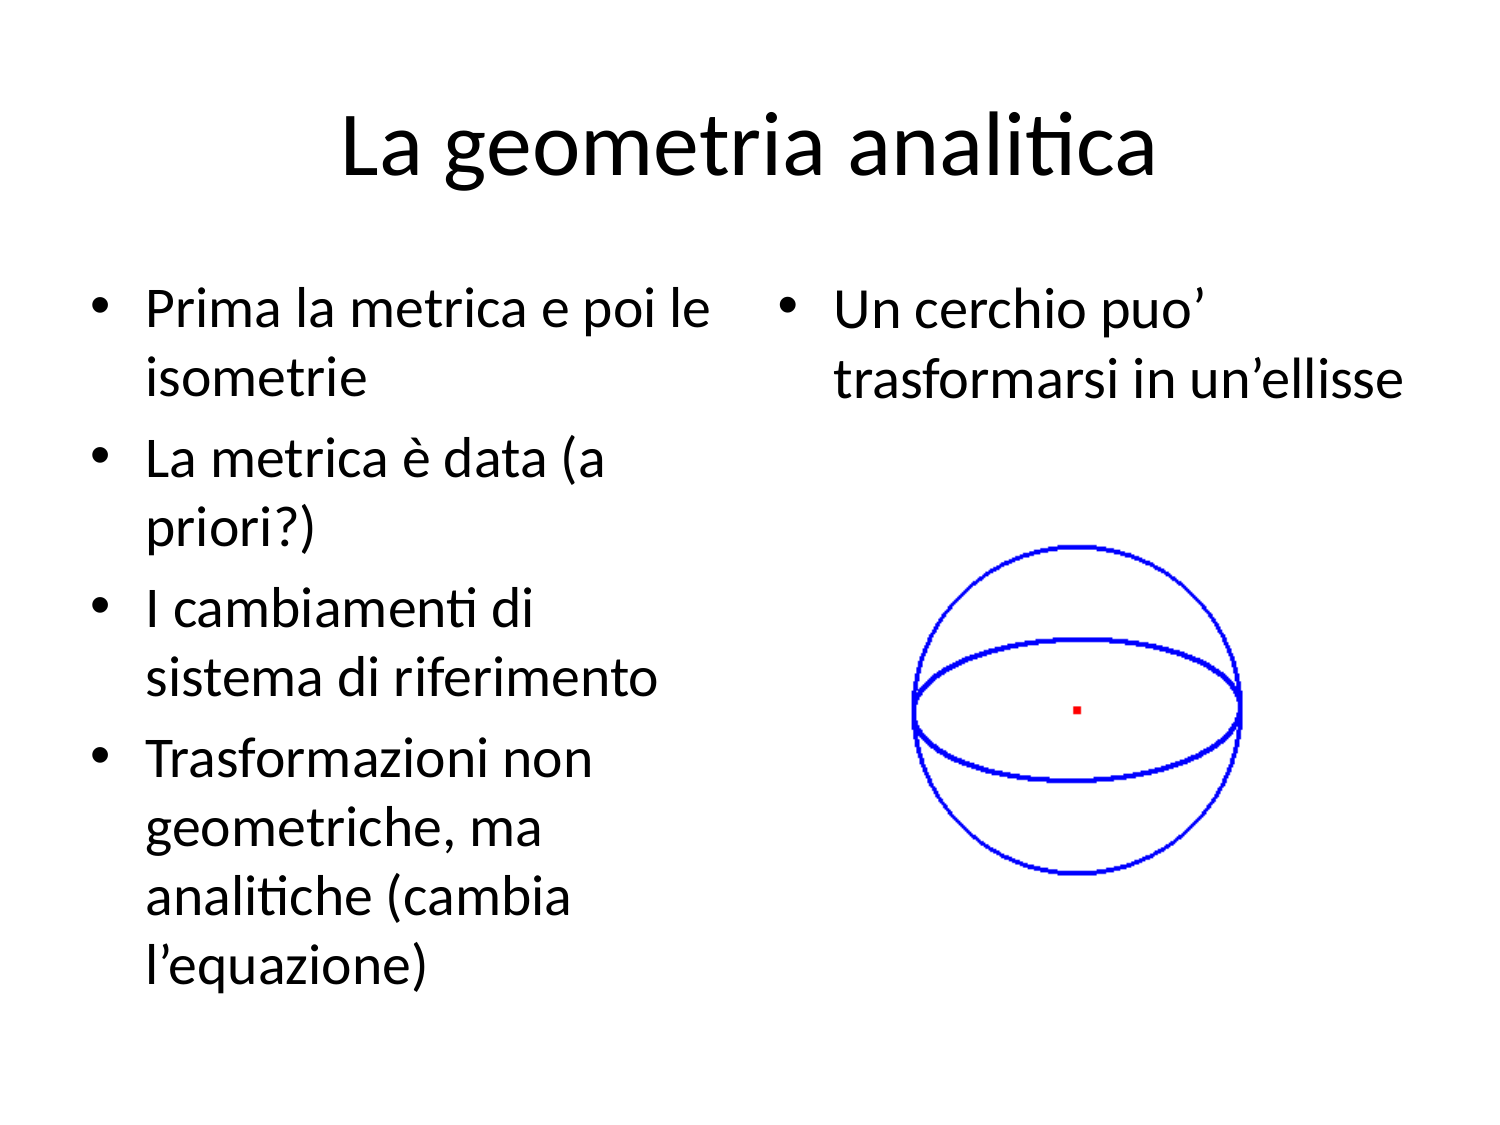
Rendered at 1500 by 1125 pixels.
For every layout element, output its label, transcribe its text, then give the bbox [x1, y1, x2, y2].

title La geometria analitica [75, 45, 1425, 233]
list Un cerchio puo’ trasformarsi in un’ellisse [762, 262, 1425, 1005]
list Prima la metrica e poi le isometrie La metrica è data (a priori?) I cambiamenti di sistema di riferimento Trasformazioni non geometriche, ma analitiche (cambia l’equazione) [75, 262, 738, 1005]
picture [879, 503, 1304, 940]
